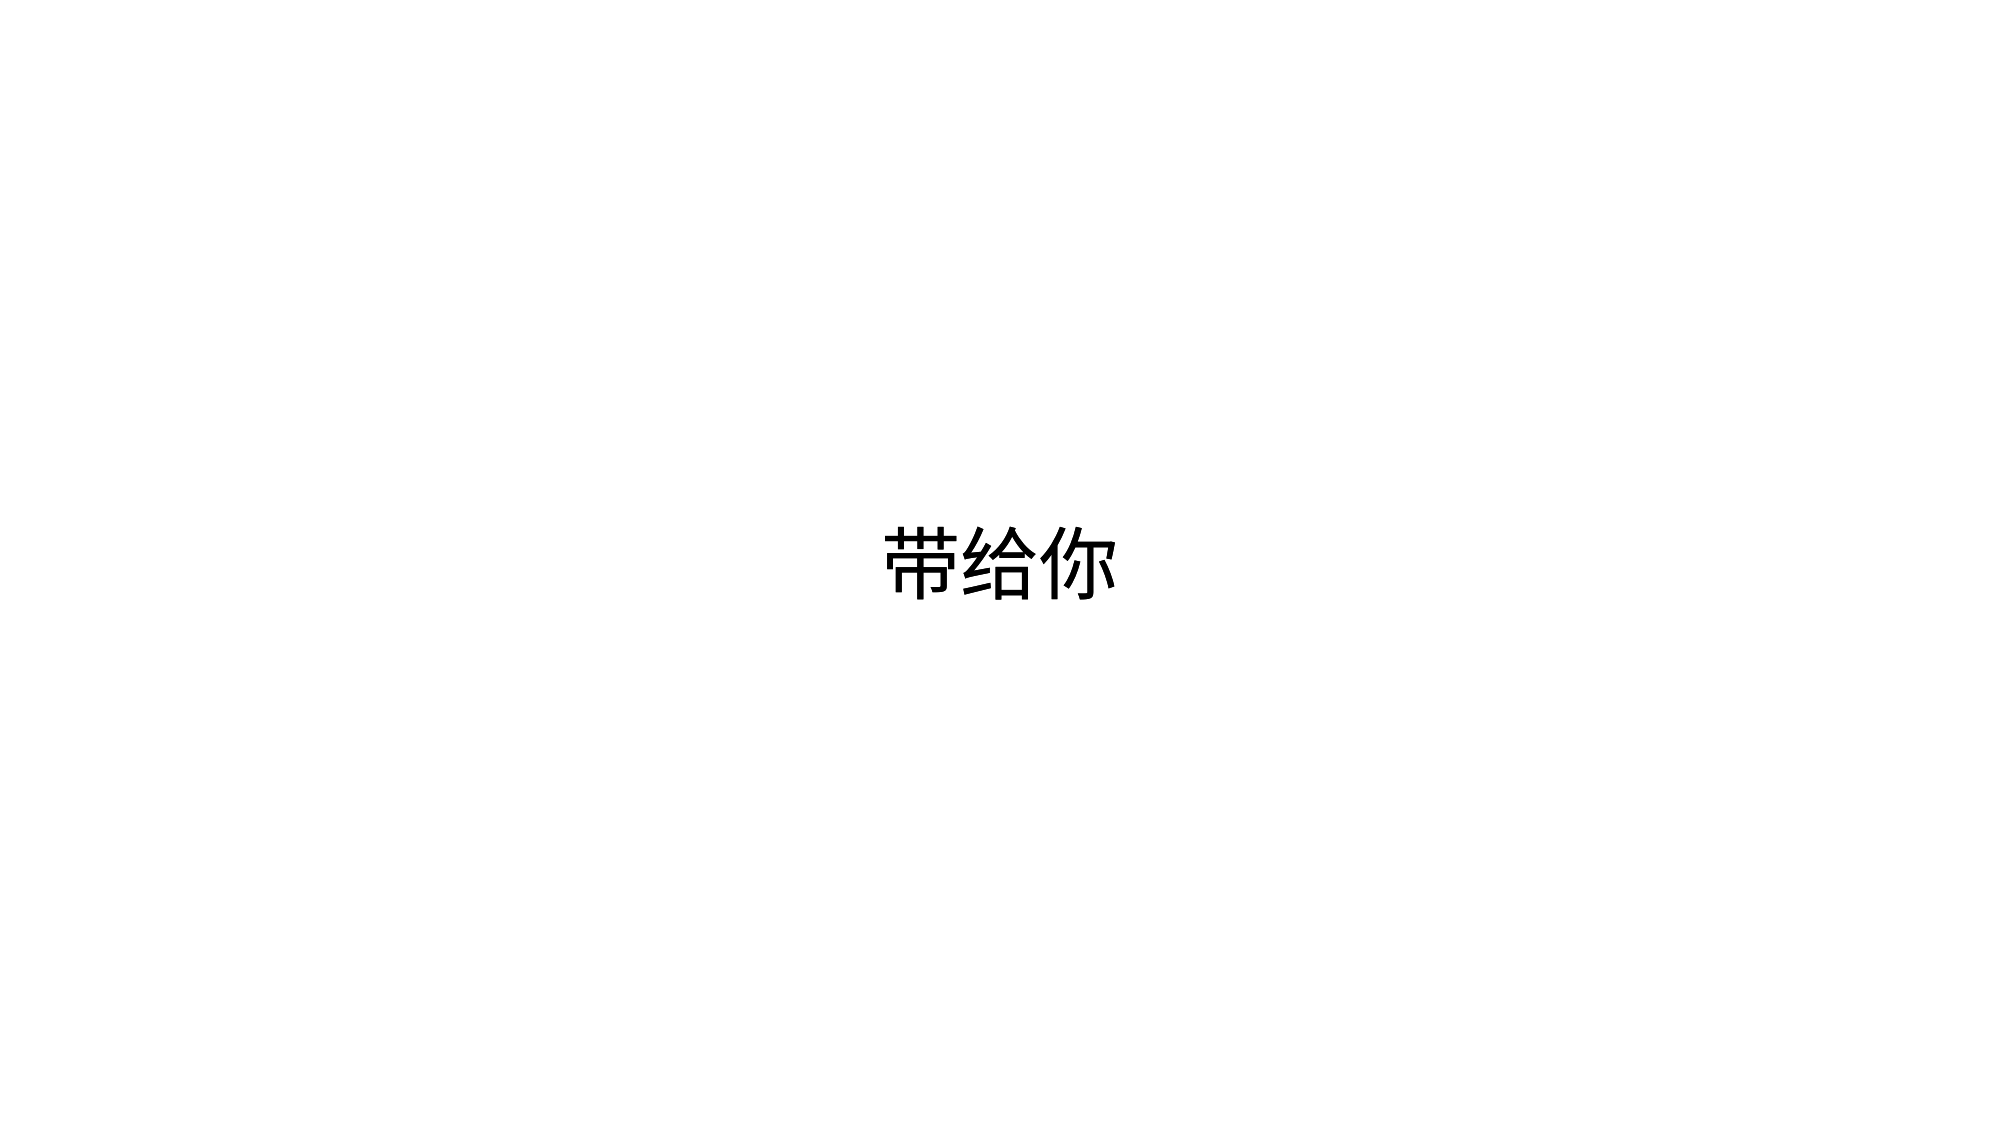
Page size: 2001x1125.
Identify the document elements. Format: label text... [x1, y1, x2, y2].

text_box 带给你 [0, 506, 2000, 617]
